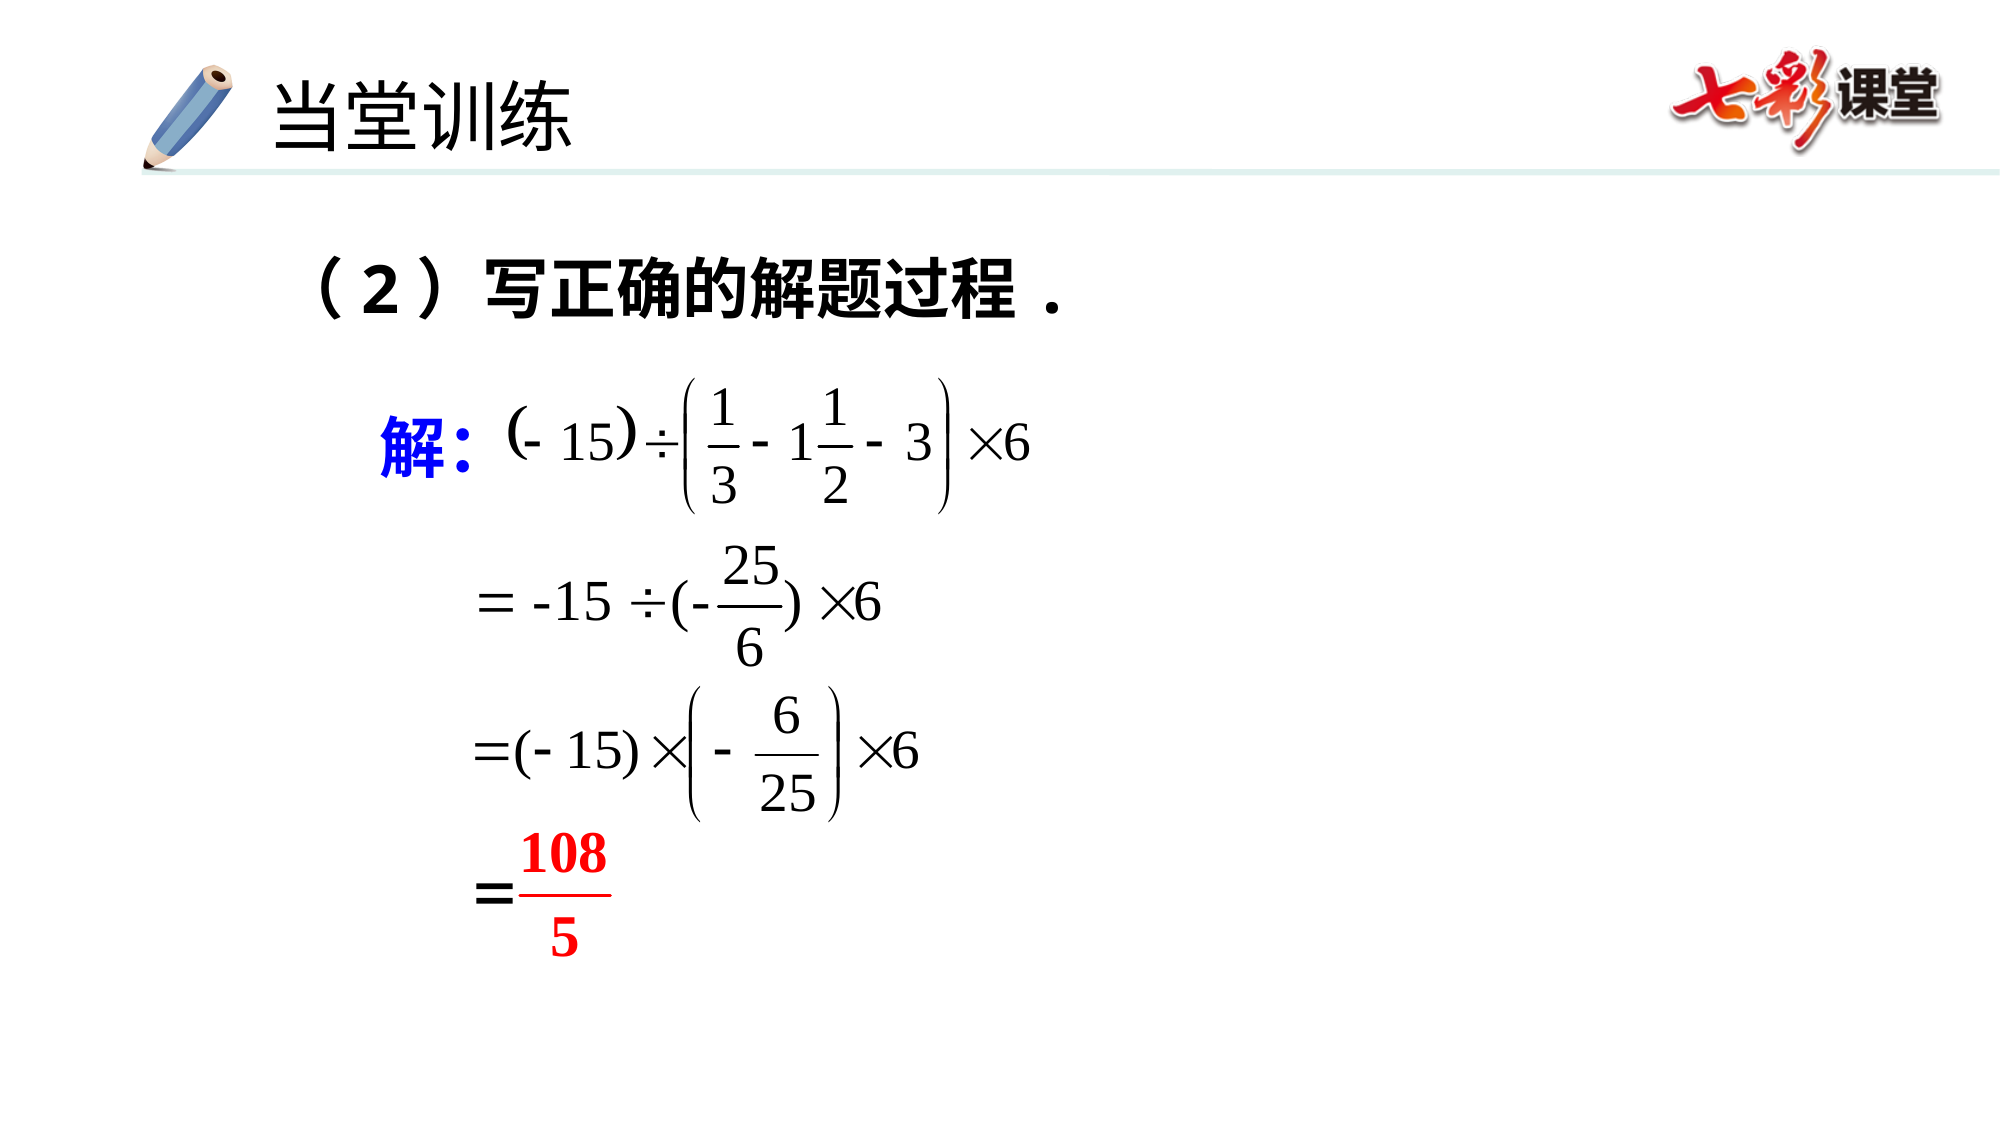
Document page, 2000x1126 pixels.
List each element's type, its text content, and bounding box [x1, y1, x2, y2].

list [302, 528, 894, 680]
picture [1666, 42, 1948, 157]
picture [133, 42, 242, 195]
text_box 解： [359, 395, 488, 496]
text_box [460, 675, 930, 834]
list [498, 367, 1042, 526]
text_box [461, 812, 625, 971]
text_box （2）写正确的解题过程. [257, 209, 1226, 338]
